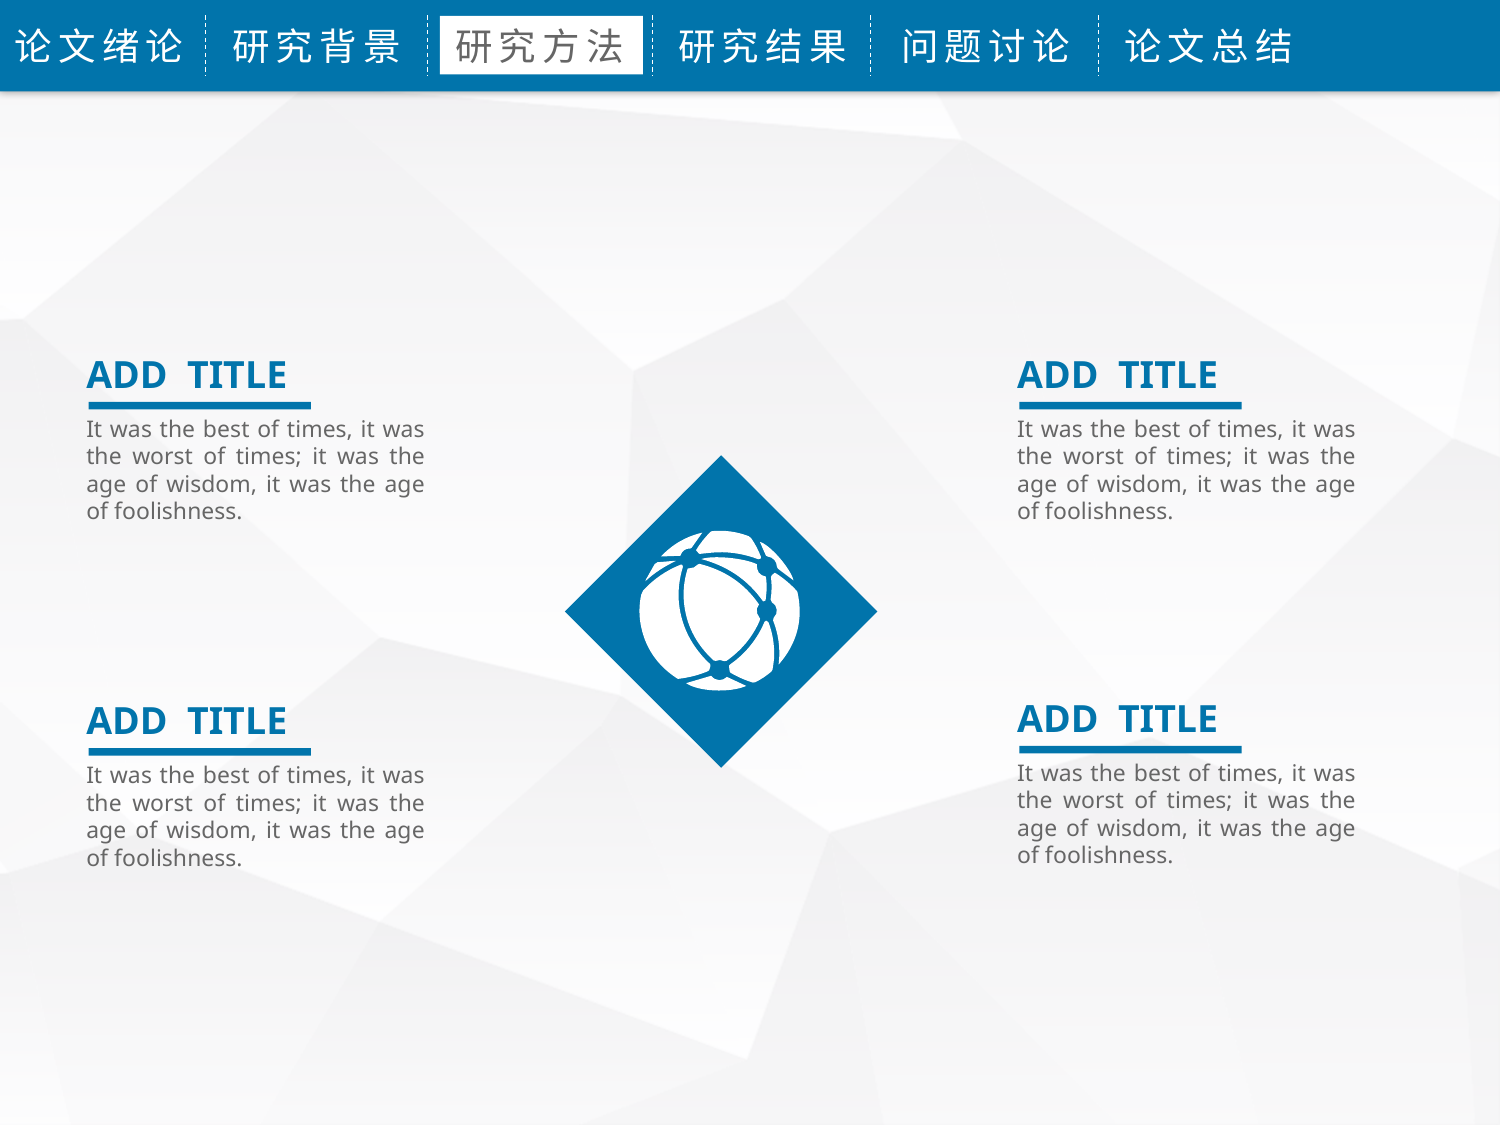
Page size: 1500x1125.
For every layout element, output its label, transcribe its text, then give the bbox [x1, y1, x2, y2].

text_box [638, 529, 804, 694]
text_box [0, 0, 1500, 92]
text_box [71, 343, 440, 534]
text_box [563, 537, 638, 687]
text_box 研究背景 [213, 15, 420, 76]
text_box 研究结果 [663, 15, 870, 76]
picture [0, 92, 1500, 1125]
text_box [1002, 343, 1371, 534]
text_box [646, 453, 797, 529]
text_box [804, 536, 879, 687]
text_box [1002, 687, 1371, 878]
text_box 研究方法 [440, 15, 652, 76]
text_box 问题讨论 [886, 15, 1098, 76]
text_box 论文绪论 [0, 15, 211, 76]
text_box 研究结果 [871, 15, 876, 76]
text_box 论文总结 [1109, 15, 1322, 76]
text_box [645, 694, 797, 770]
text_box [71, 689, 440, 880]
